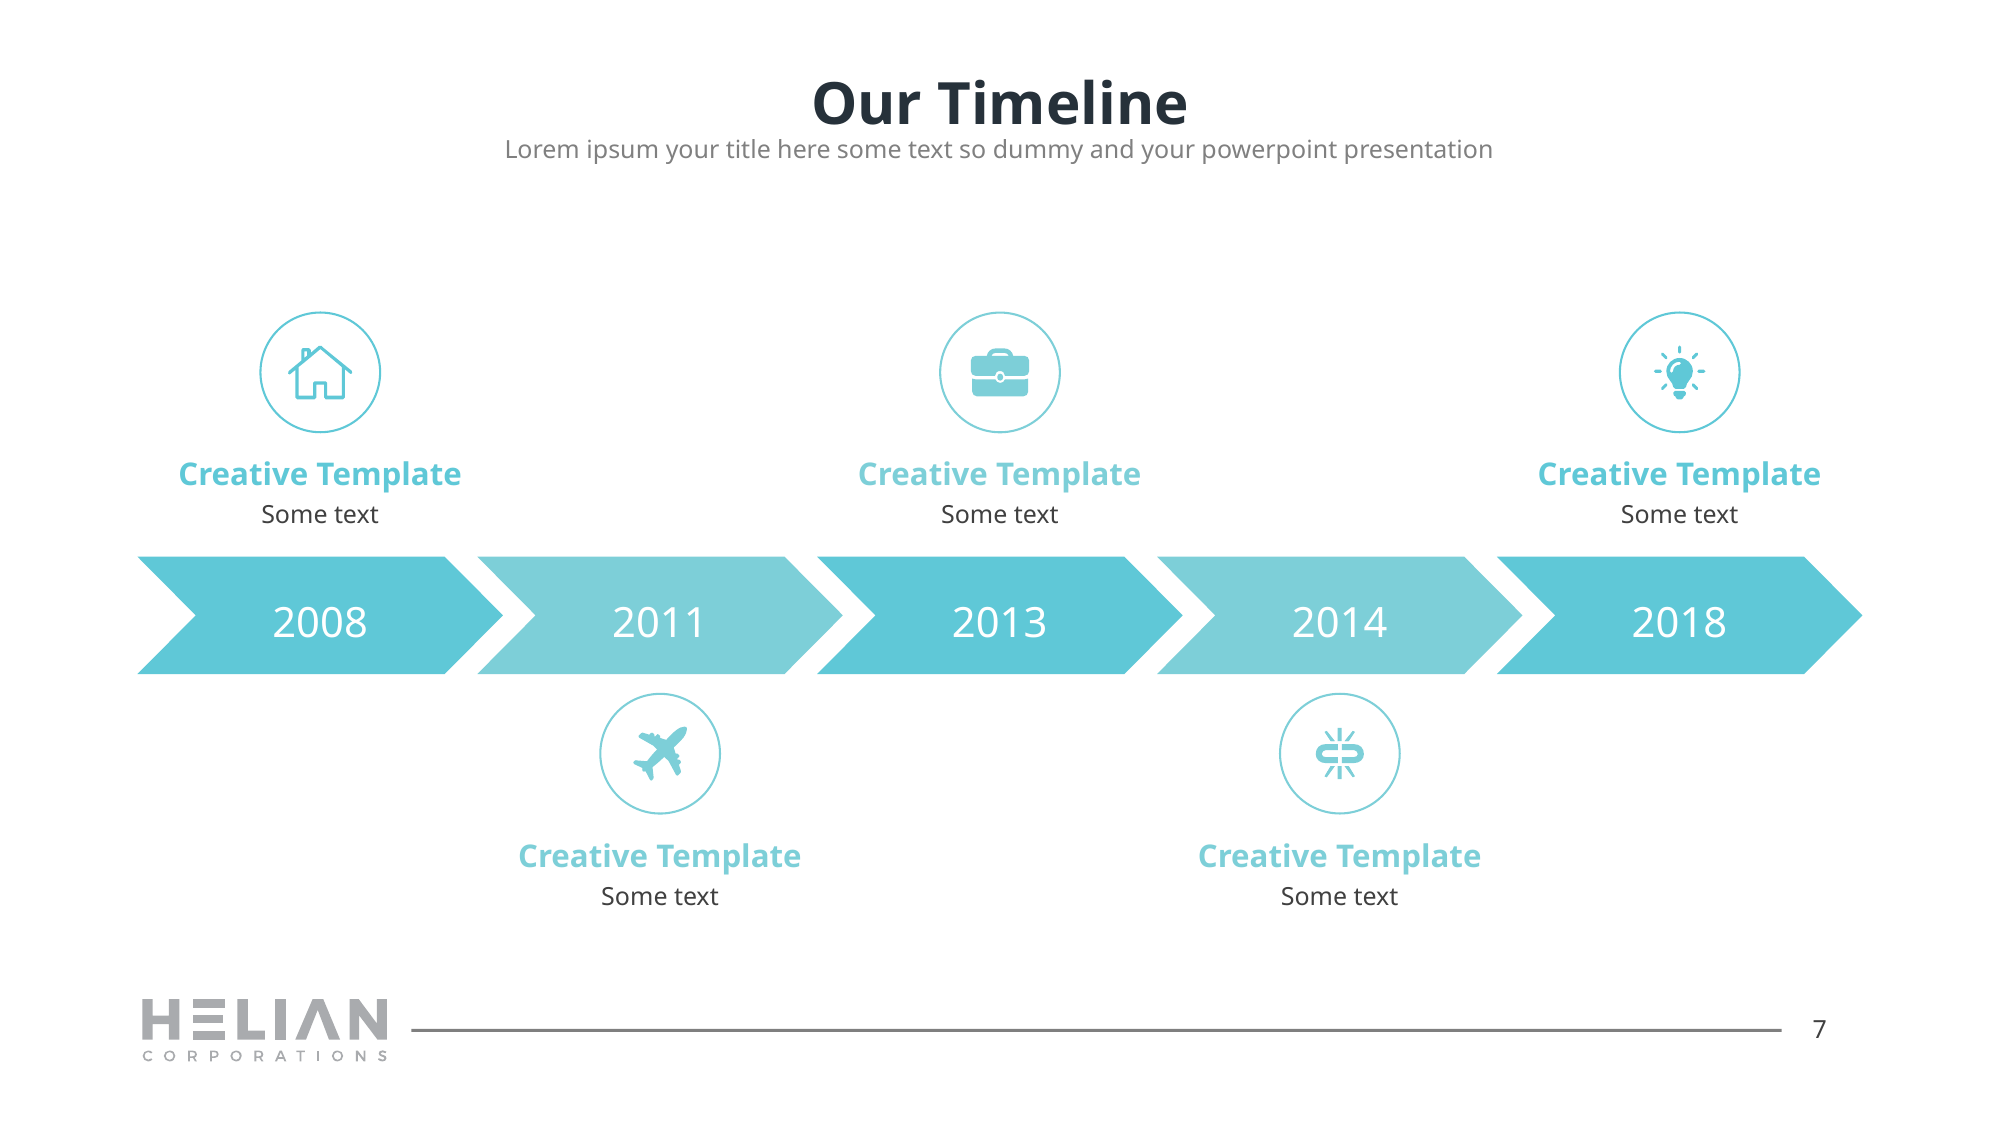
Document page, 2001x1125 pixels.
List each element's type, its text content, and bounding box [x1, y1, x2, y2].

text_box Creative Template [477, 828, 843, 881]
text_box Creative Template [842, 447, 1157, 500]
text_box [477, 556, 817, 675]
text_box Creative Template [1182, 828, 1497, 881]
text_box [599, 692, 722, 815]
text_box Some text [1556, 491, 1804, 537]
list Lorem ipsum your title here some text so dummy and your powerpoint presentation [137, 129, 1863, 176]
text_box Some text [915, 491, 1085, 537]
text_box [1315, 727, 1364, 780]
text_box Creative Template [163, 447, 478, 500]
text_box Some text [545, 872, 775, 918]
text_box [259, 311, 382, 434]
title Our Timeline [137, 66, 1863, 129]
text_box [137, 556, 477, 675]
text_box [1278, 692, 1401, 815]
text_box Some text [235, 491, 405, 537]
text_box [939, 311, 1061, 434]
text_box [817, 556, 1156, 675]
text_box [1618, 311, 1741, 434]
text_box Some text [1226, 872, 1453, 918]
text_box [1156, 556, 1496, 675]
slide_number 7 [1781, 992, 1858, 1069]
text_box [1496, 556, 1863, 675]
text_box Creative Template [1437, 447, 1922, 500]
